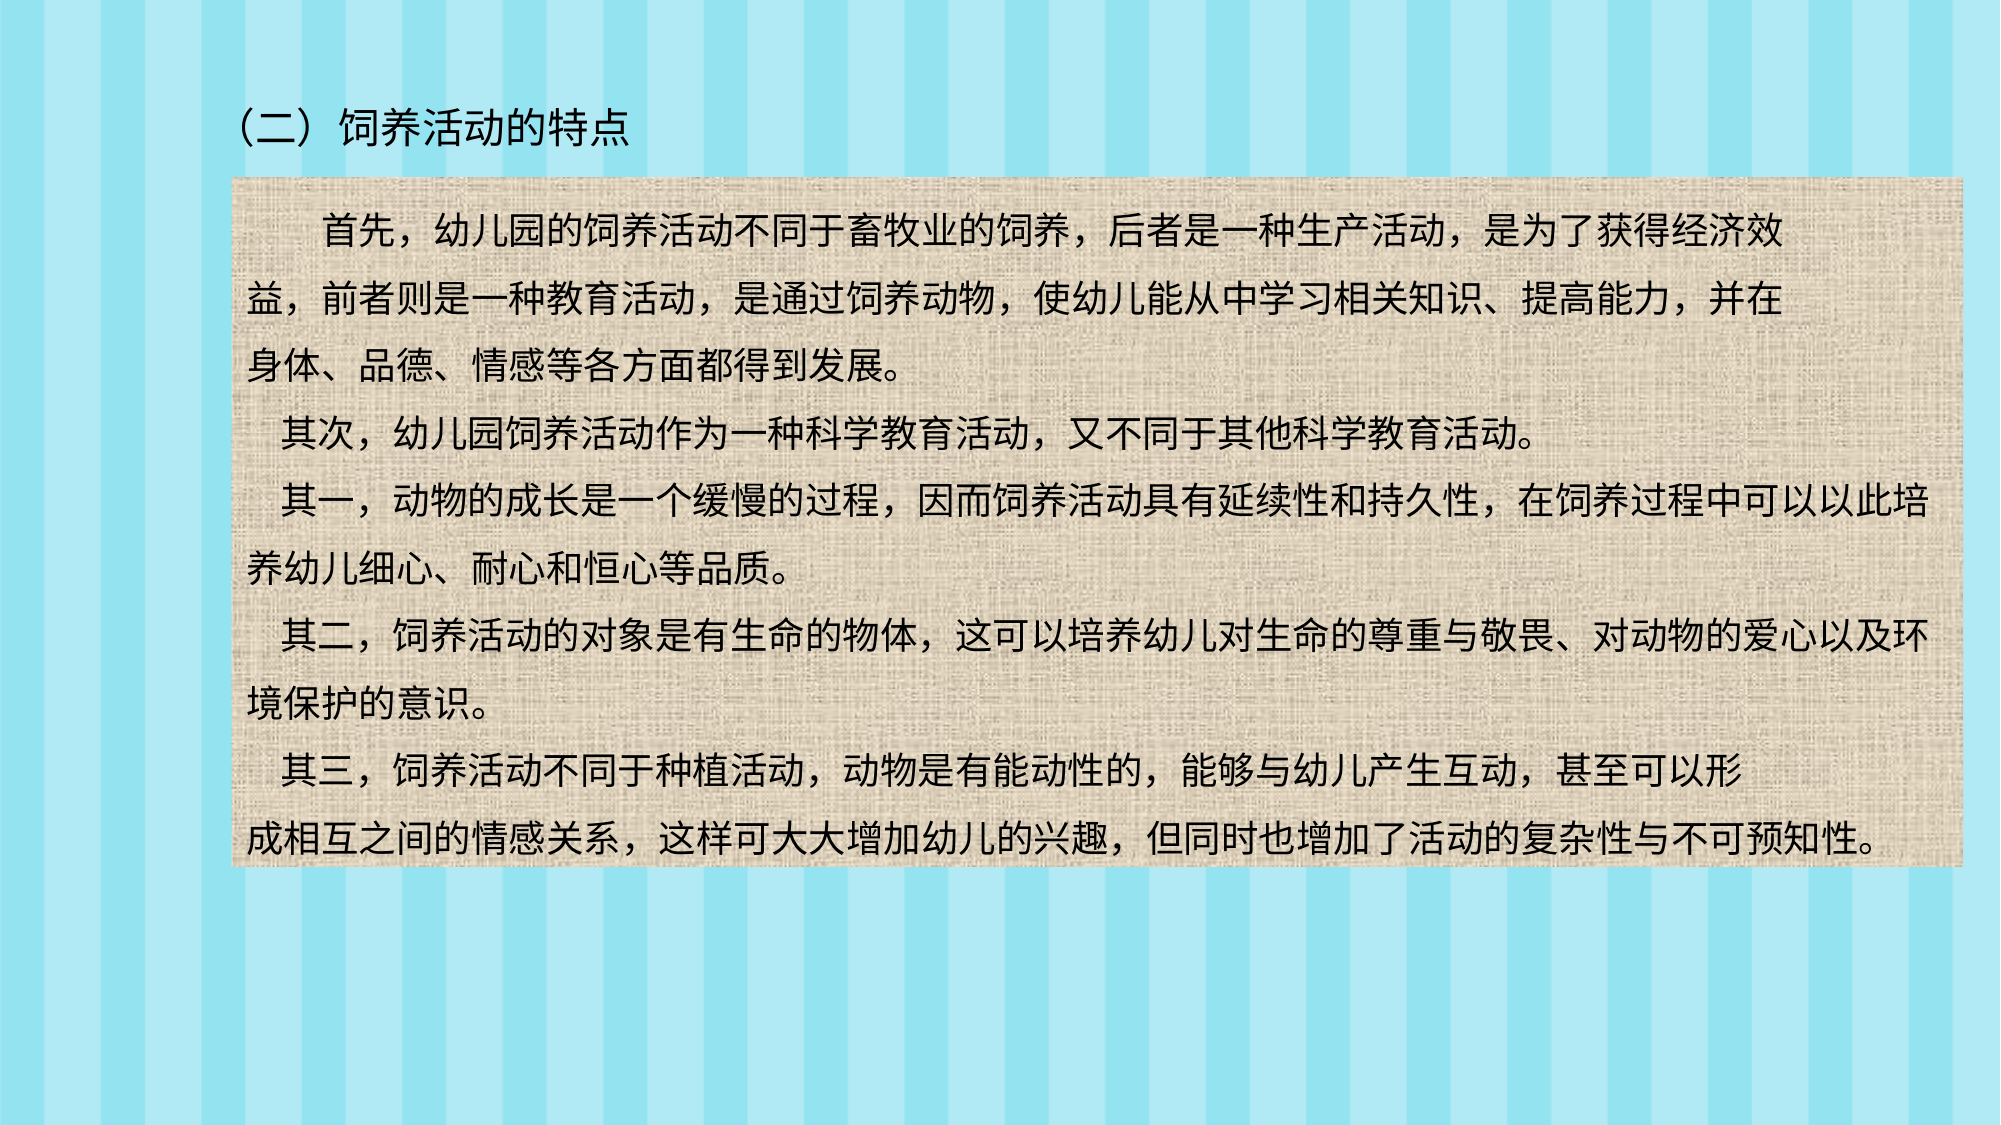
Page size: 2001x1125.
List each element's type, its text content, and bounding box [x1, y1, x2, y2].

text_box 首先，幼儿园的饲养活动不同于畜牧业的饲养，后者是一种生产活动，是为了获得经济效 益，前者则是一种教育活动，是通过饲养动物，使幼儿能从中学习相关知识、提高能力，并在 身体、品德、情感等各方面都得到发展。 其次，幼儿园饲养活动作为一种科学教育活动，又不同于其他科学教育活动。 其一，动物的成长是一个缓慢的过程，因而饲养活动具有延续性和持久性，在饲养过程中可以以此培养幼儿细心、耐心和恒心等品质。 其二，饲养活动的对象是有生命的物体，这可以培养幼儿对生命的尊重与敬畏、对动物的爱心以及环境保护的意识。 其三，饲养活动不同于种植活动，动物是有能动性的，能够与幼儿产生互动，甚至可以形 成相互之间的情感关系，这样可大大增加幼儿的兴趣，但同时也增加了活动的复杂性与不可预知性。 [231, 177, 1964, 867]
picture [0, 0, 2000, 1125]
text_box （二）饲养活动的特点 [198, 94, 861, 160]
